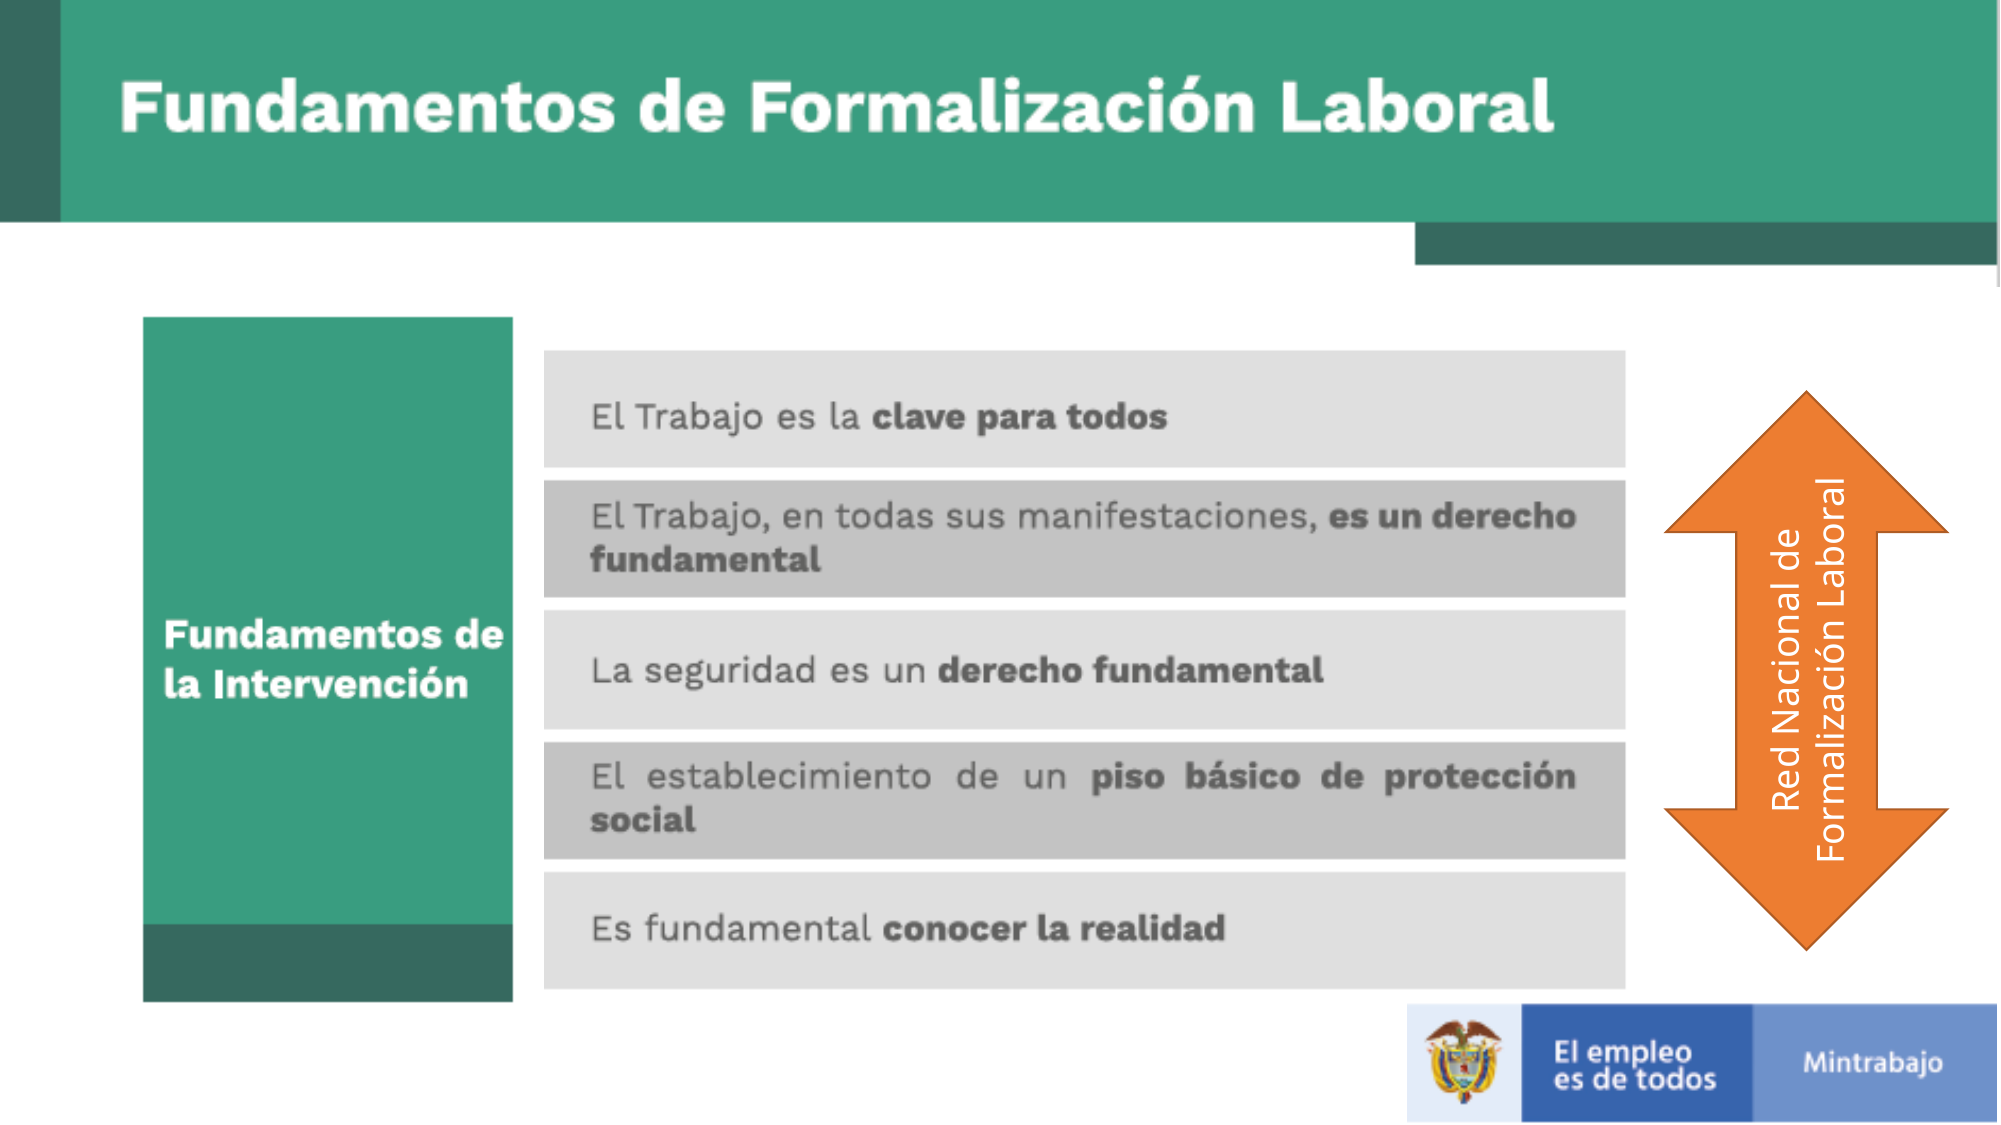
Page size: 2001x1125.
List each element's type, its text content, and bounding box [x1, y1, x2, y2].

picture [1407, 1000, 1997, 1125]
text_box Red Nacional de Formalización Laboral [1663, 390, 1950, 952]
picture [136, 308, 519, 1012]
picture [0, 0, 2000, 287]
picture [543, 334, 1641, 996]
